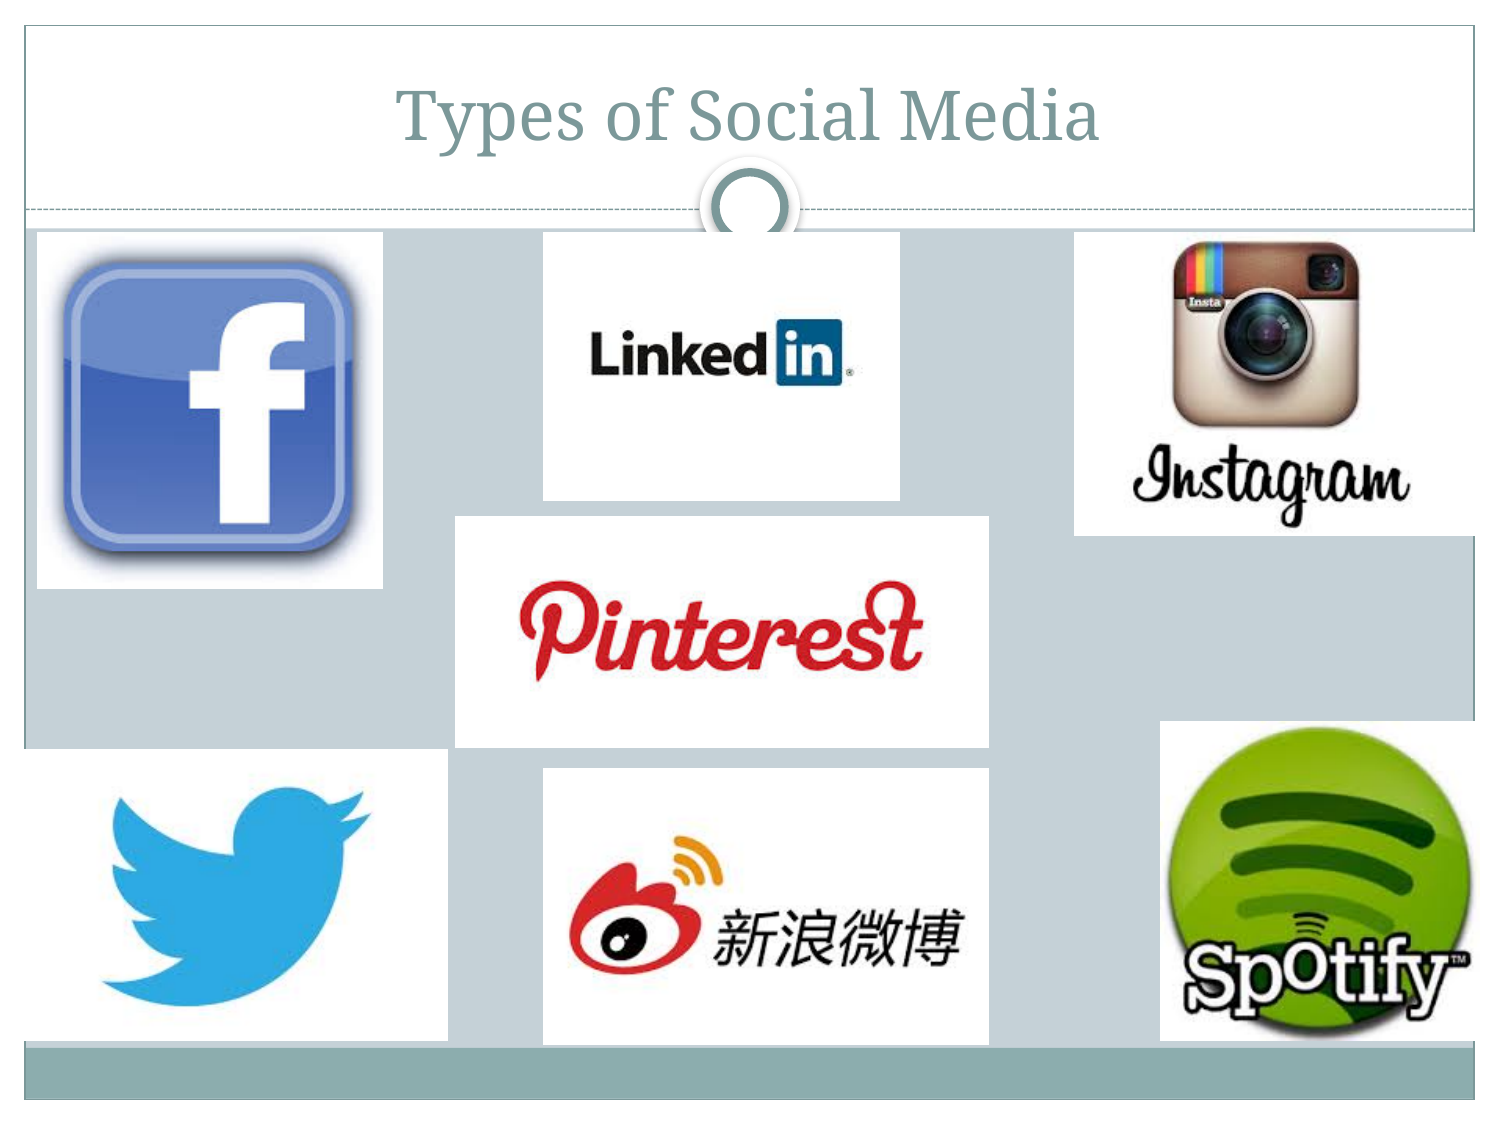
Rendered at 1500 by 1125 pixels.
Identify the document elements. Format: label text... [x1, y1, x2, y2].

picture [1074, 232, 1480, 537]
title Types of Social Media [49, 37, 1450, 162]
picture [542, 768, 989, 1046]
picture [542, 232, 901, 501]
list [1160, 721, 1480, 1041]
picture [455, 516, 989, 748]
picture [37, 232, 384, 590]
picture [23, 749, 448, 1041]
